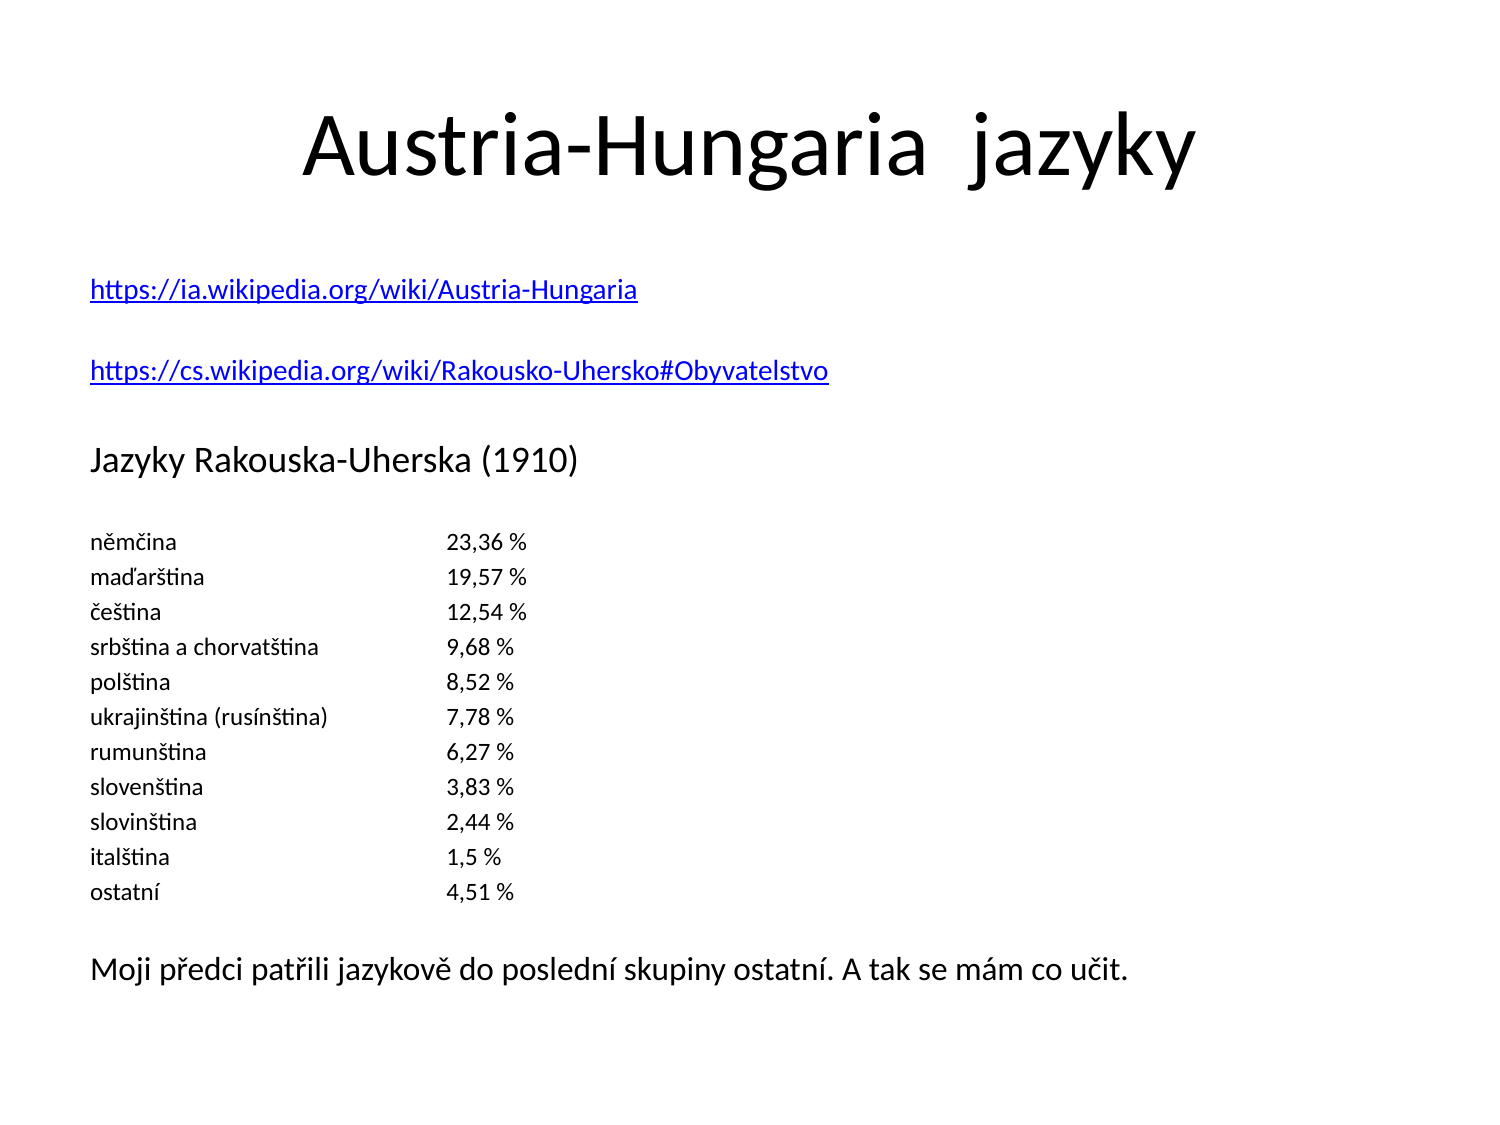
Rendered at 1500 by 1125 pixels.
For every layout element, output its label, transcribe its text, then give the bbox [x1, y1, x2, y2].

title Austria-Hungaria jazyky [75, 45, 1425, 233]
list https://ia.wikipedia.org/wiki/Austria-Hungaria https://cs.wikipedia.org/wiki/Rakousko-Uhersko#Obyvatelstvo Jazyky Rakouska-Uherska (1910) němčina 23,36 % maďarština 19,57 % čeština 12,54 % srbština a chorvatština 9,68 % polština 8,52 % ukrajinština (rusínština) 7,78 % rumunština 6,27 % slovenština 3,83 % slovinština 2,44 % italština 1,5 % ostatní 4,51 % Moji předci patřili jazykově do poslední skupiny ostatní. A tak se mám co učit. [75, 262, 1425, 1005]
